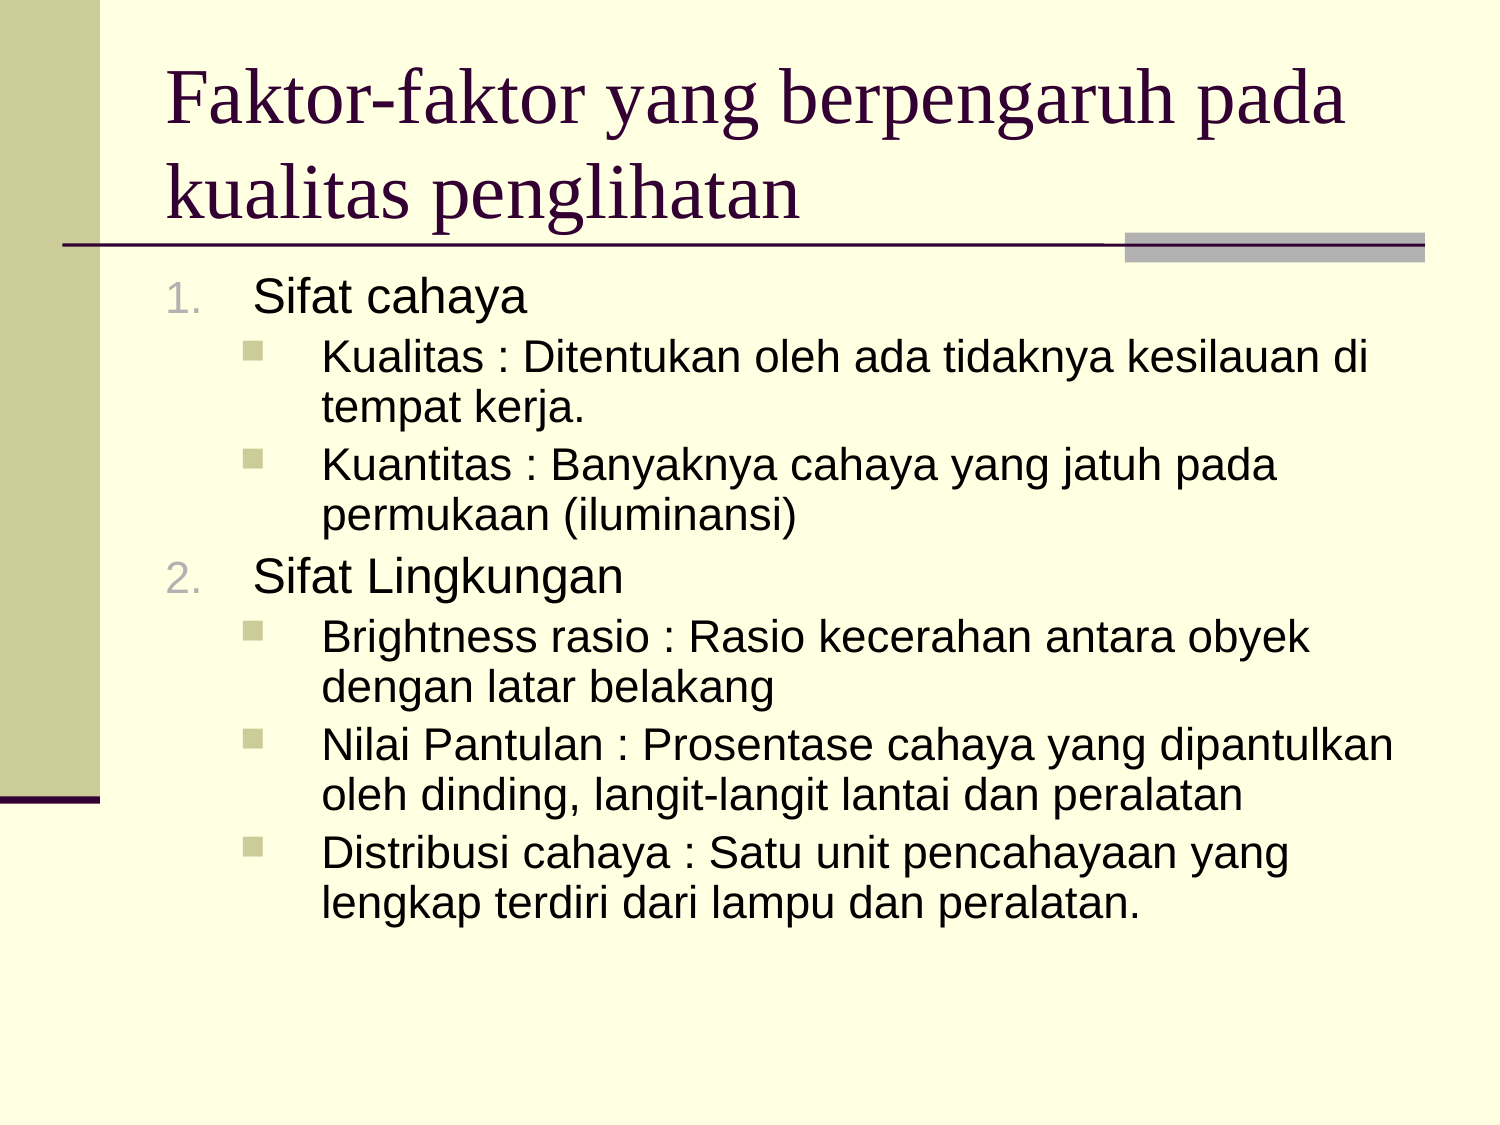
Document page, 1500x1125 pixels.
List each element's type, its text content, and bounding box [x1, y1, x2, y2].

title Faktor-faktor yang berpengaruh pada kualitas penglihatan [149, 45, 1426, 234]
list Sifat cahaya Kualitas : Ditentukan oleh ada tidaknya kesilauan di tempat kerja. Kuantitas : Banyaknya cahaya yang jatuh pada permukaan (iluminansi) Sifat Lingkungan Brightness rasio : Rasio kecerahan antara obyek dengan latar belakang Nilai Pantulan : Prosentase cahaya yang dipantulkan oleh dinding, langit-langit lantai dan peralatan Distribusi cahaya : Satu unit pencahayaan yang lengkap terdiri dari lampu dan peralatan. [149, 262, 1426, 1006]
